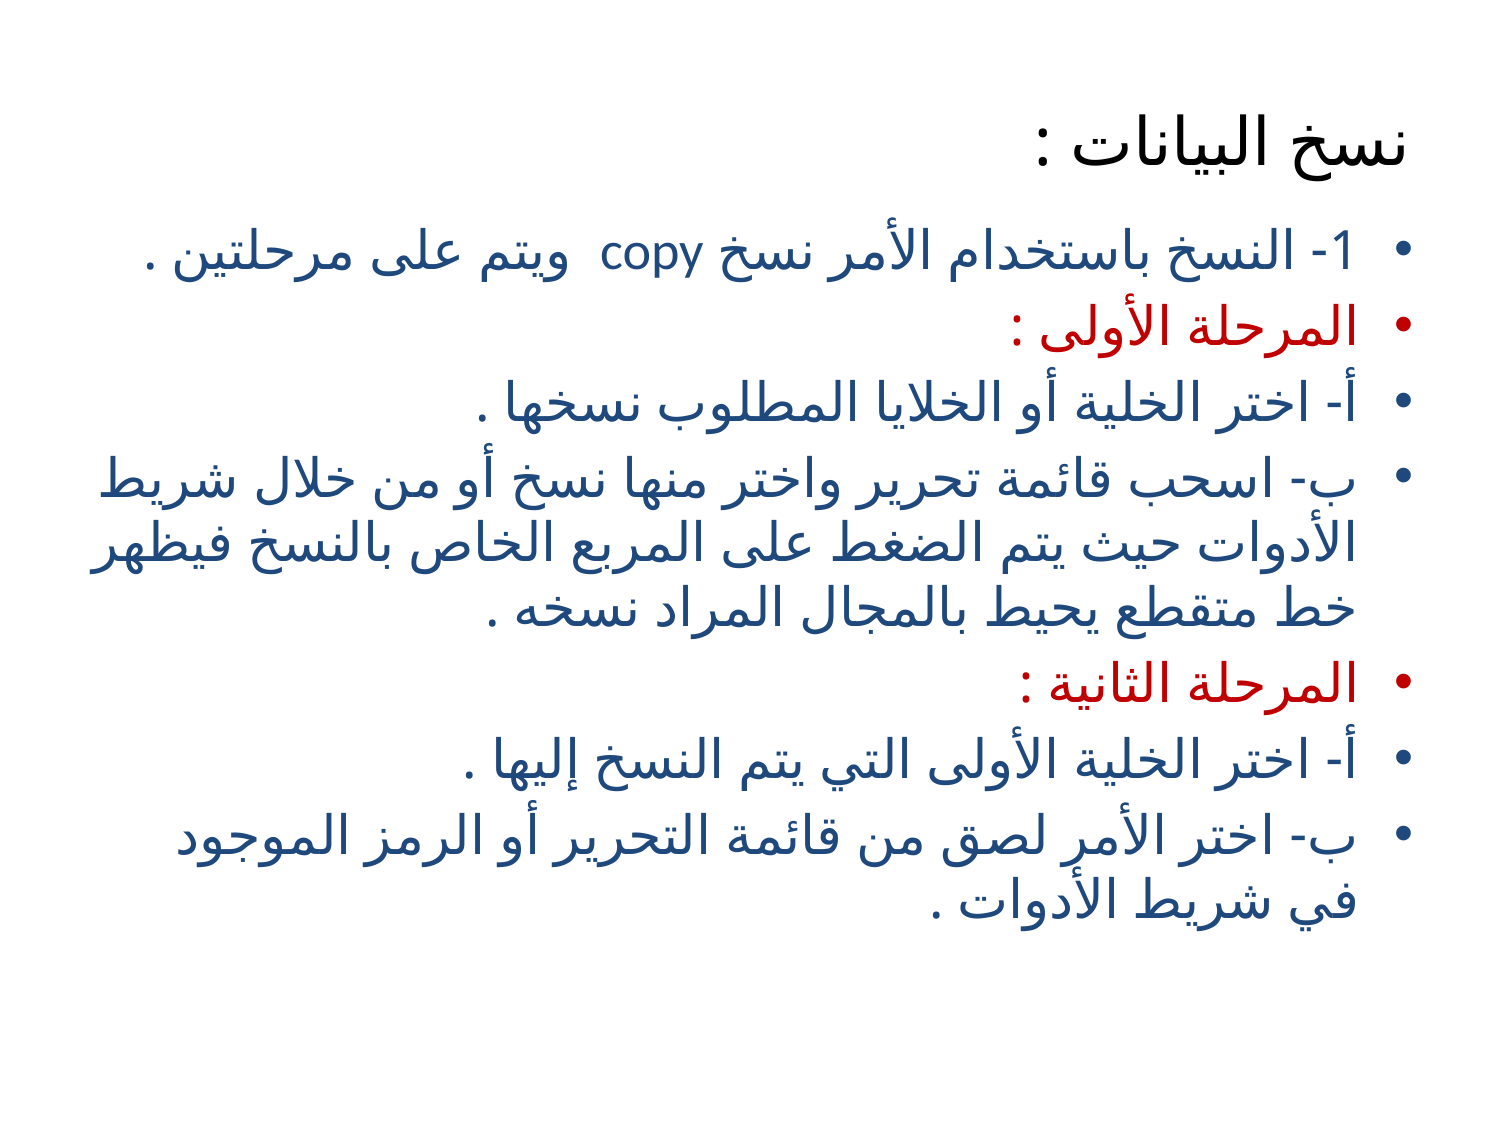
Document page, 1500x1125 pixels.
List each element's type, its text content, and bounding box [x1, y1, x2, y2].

title نسخ البيانات : [75, 45, 1425, 233]
list 1- النسخ باستخدام الأمر نسخ copy ويتم على مرحلتين . المرحلة الأولى : أ- اختر الخلية أو الخلايا المطلوب نسخها . ب- اسحب قائمة تحرير واختر منها نسخ أو من خلال شريط الأدوات حيث يتم الضغط على المربع الخاص بالنسخ فيظهر خط متقطع يحيط بالمجال المراد نسخه . المرحلة الثانية : أ- اختر الخلية الأولى التي يتم النسخ إليها . ب- اختر الأمر لصق من قائمة التحرير أو الرمز الموجود في شريط الأدوات . [76, 208, 1427, 951]
